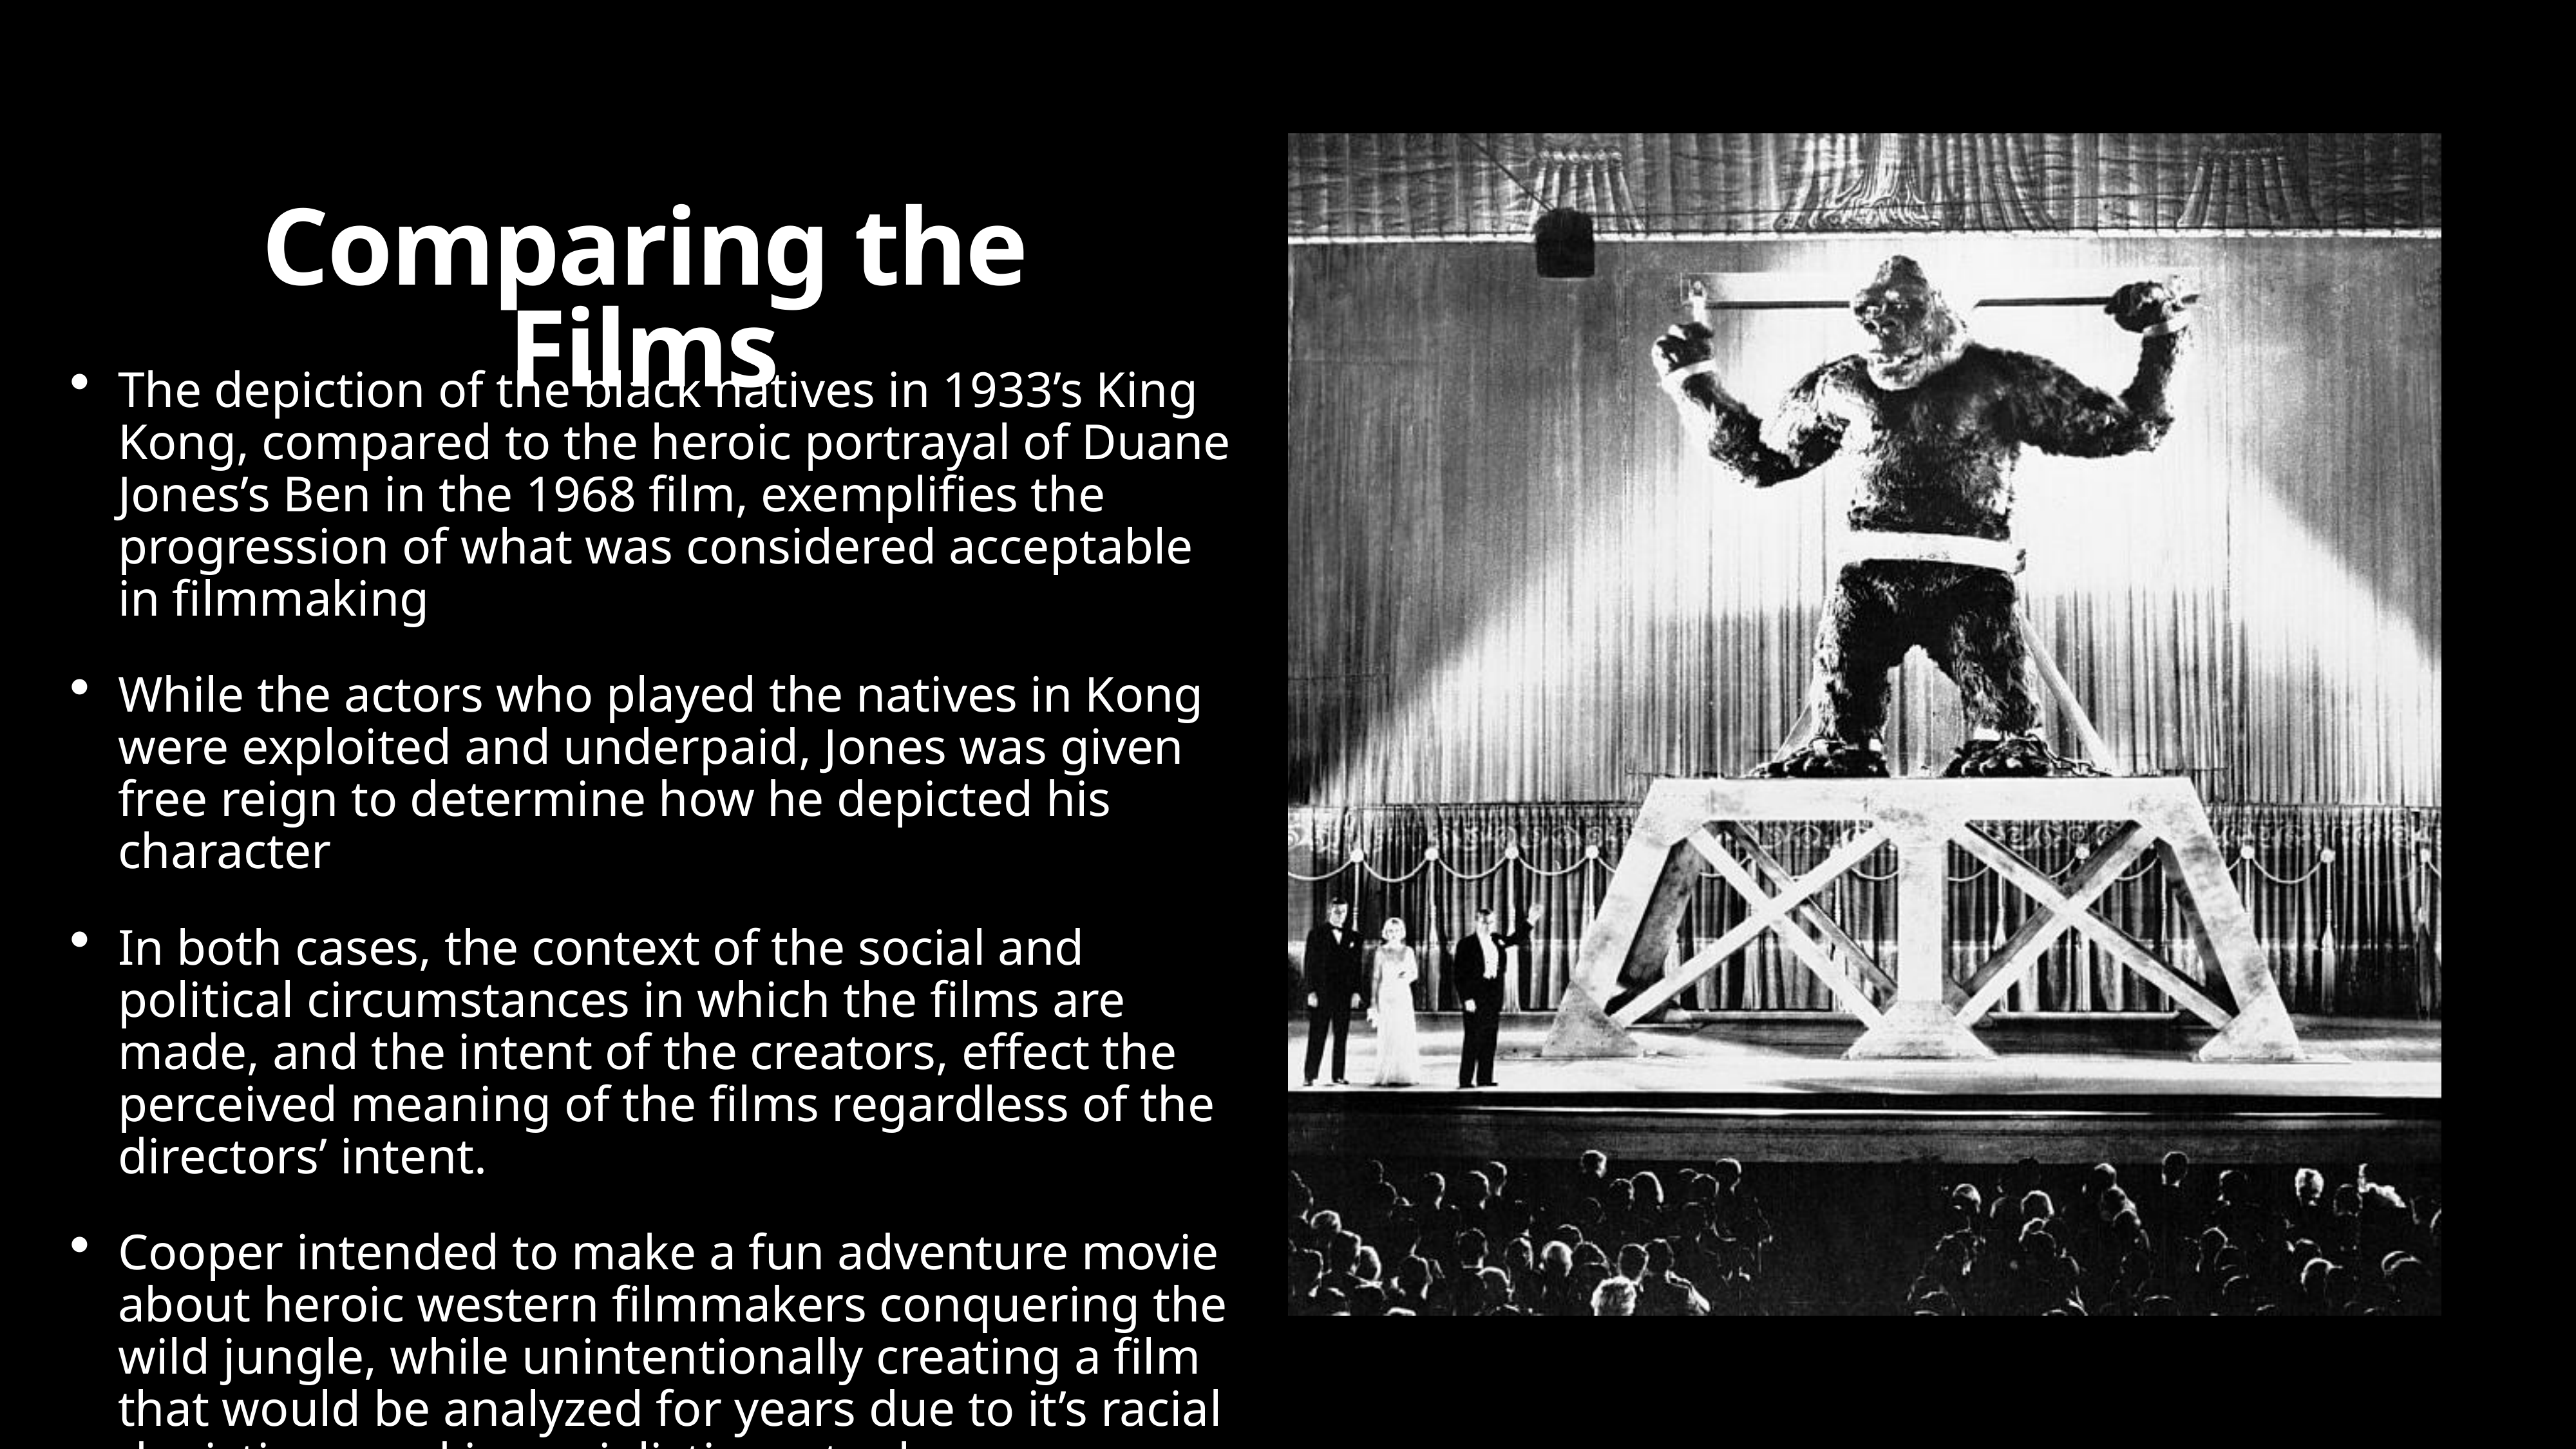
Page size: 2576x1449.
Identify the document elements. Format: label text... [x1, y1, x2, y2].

picture [1287, 133, 2442, 1316]
title Comparing the Films [127, 198, 1161, 350]
list The depiction of the black natives in 1933’s King Kong, compared to the heroic portrayal of Duane Jones’s Ben in the 1968 film, exemplifies the progression of what was considered acceptable in filmmaking While the actors who played the natives in Kong were exploited and underpaid, Jones was given free reign to determine how he depicted his character In both cases, the context of the social and political circumstances in which the films are made, and the intent of the creators, effect the perceived meaning of the films regardless of the directors’ intent. Cooper intended to make a fun adventure movie about heroic western filmmakers conquering the wild jungle, while unintentionally creating a film that would be analyzed for years due to it’s racial depictions and imperialistic metaphors [64, 359, 1251, 1399]
